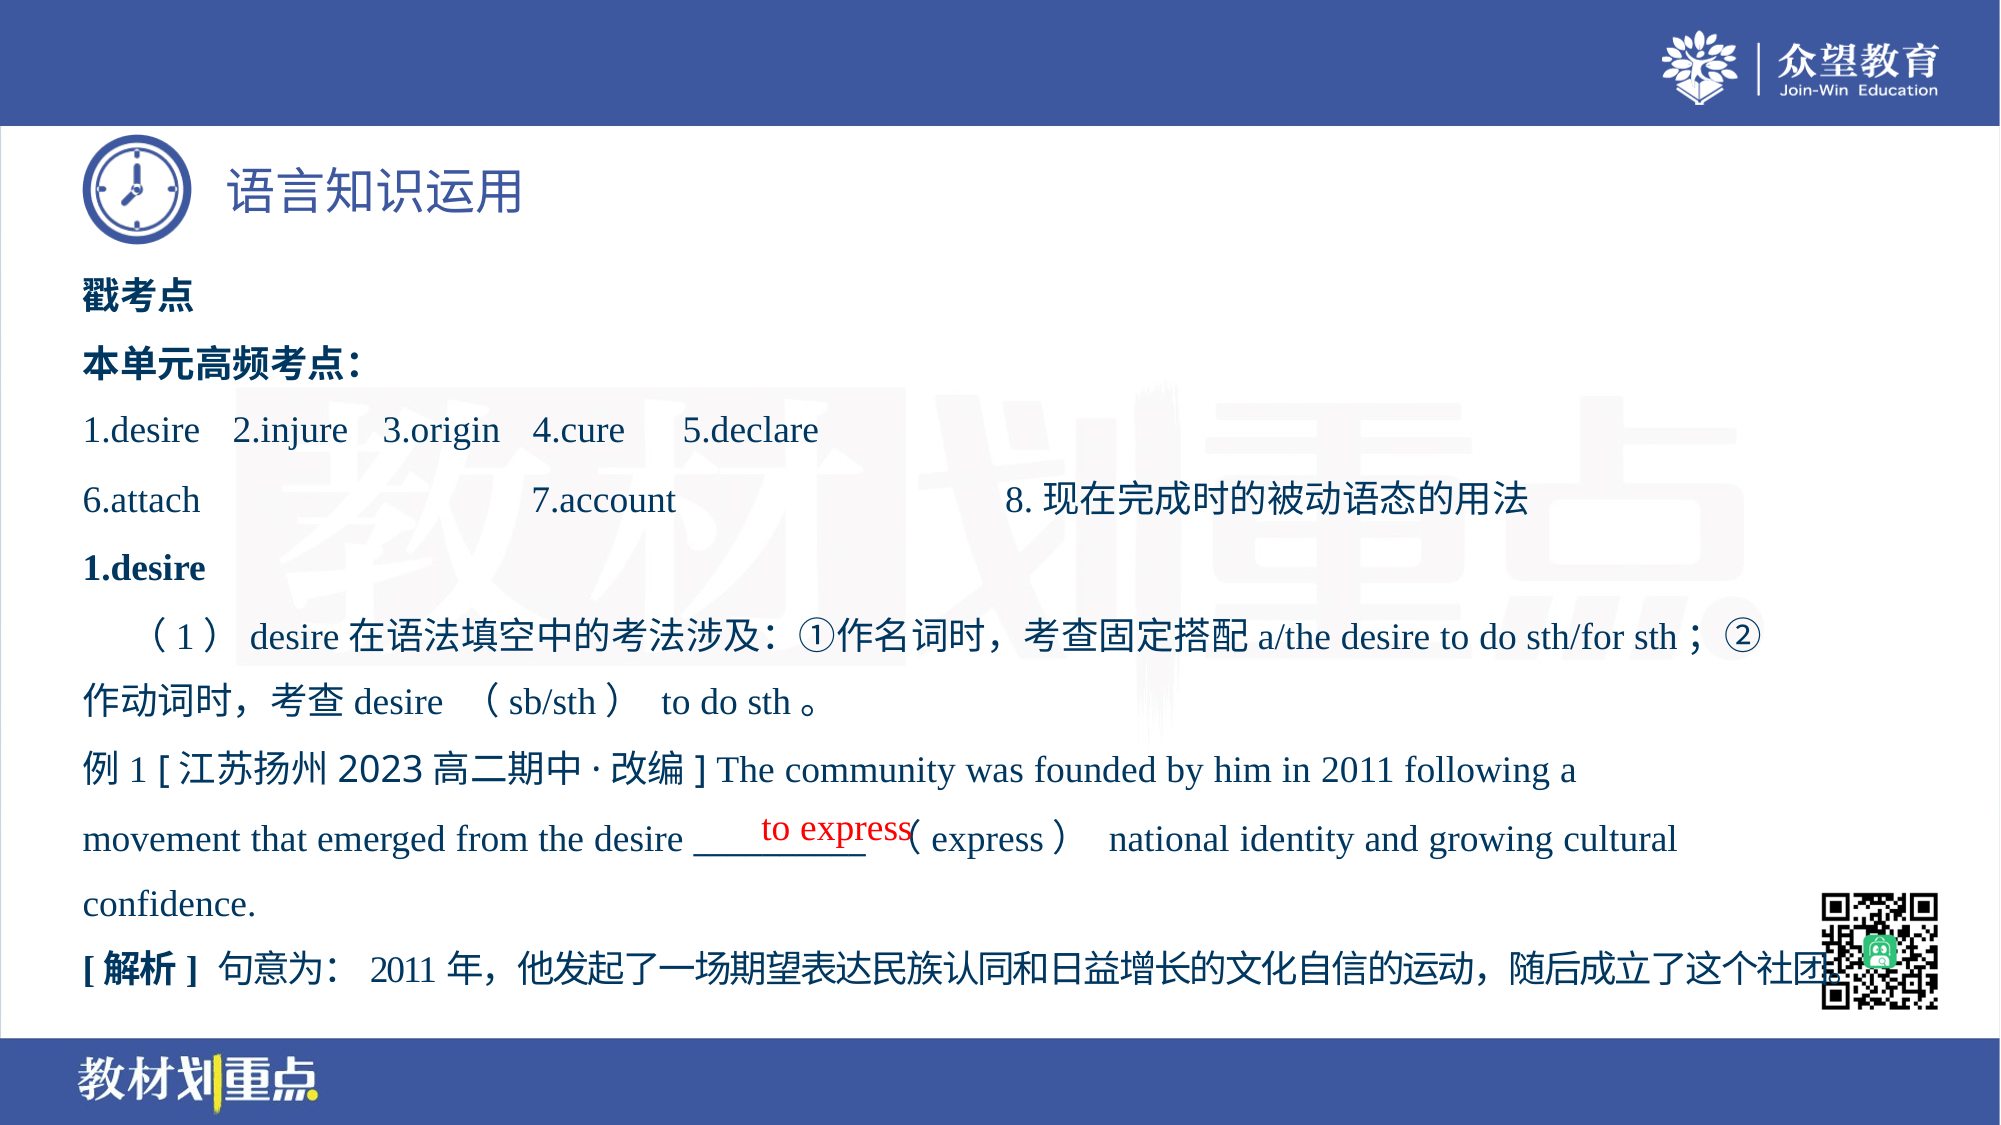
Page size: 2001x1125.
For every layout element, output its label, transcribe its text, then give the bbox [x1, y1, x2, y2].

text_box [解析] 句意为：2011年，他发起了一场期望表达民族认同和日益增长的文化自信的运动，随后成立了这个社团。 [82, 925, 1817, 983]
text_box 戳考点 本单元高频考点： 1.desire 2.injure 3.origin 4.cure 5.declare [82, 247, 1817, 444]
text_box 例1 [江苏扬州2023高二期中·改编] The community was founded by him in 2011 following a movement that emerged from the desire __________ （express） national identity and growing cultural confidence. [82, 721, 1817, 918]
picture [0, 0, 2000, 1125]
text_box to express [743, 783, 931, 842]
text_box 6.attach 7.account 8.现在完成时的被动语态的用法 1.desire （1）desire在语法填空中的考法涉及：①作名词时，考查固定搭配a/the desire to do sth/for sth；② 作动词时，考查desire （sb/sth） to do sth。 [82, 450, 1817, 715]
